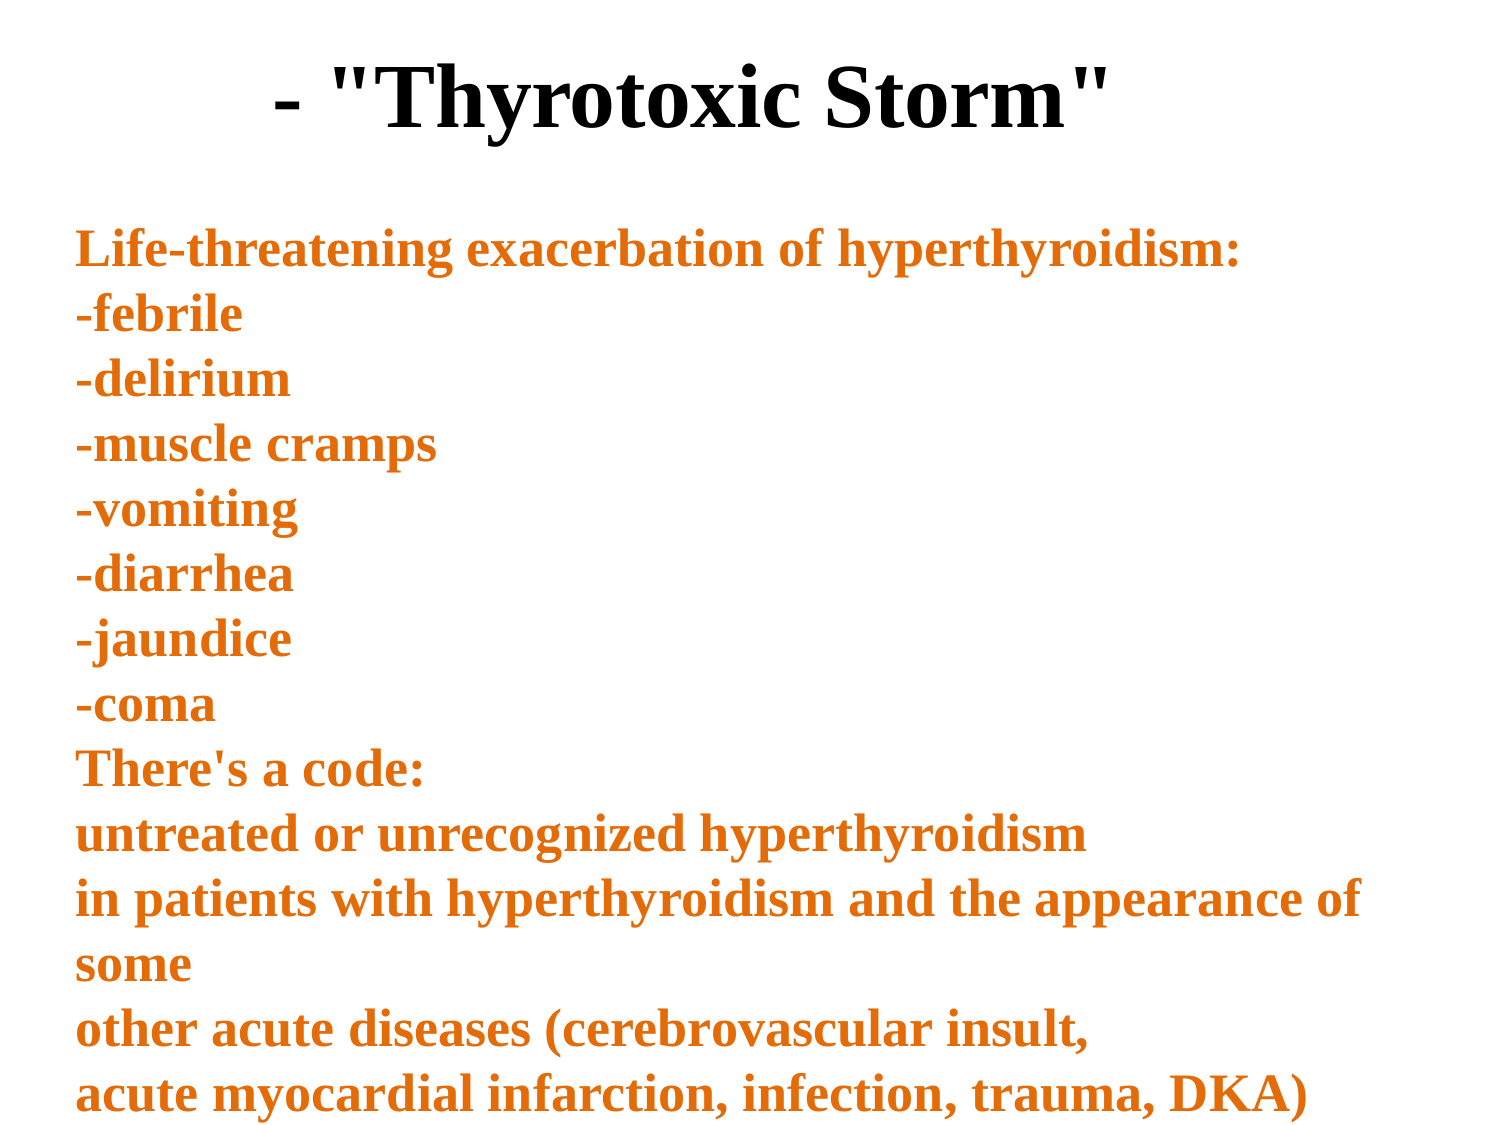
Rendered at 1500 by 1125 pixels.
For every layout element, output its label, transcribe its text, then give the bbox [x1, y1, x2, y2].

text_box Life-threatening exacerbation of hyperthyroidism: -febrile -delirium -muscle cramps -vomiting -diarrhea -jaundice -coma There's a code: untreated or unrecognized hyperthyroidism in patients with hyperthyroidism and the appearance of some other acute diseases (cerebrovascular insult, acute myocardial infarction, infection, trauma, DKA) [75, 210, 1412, 1125]
title - "Thyrotoxic Storm" [272, 33, 1242, 210]
